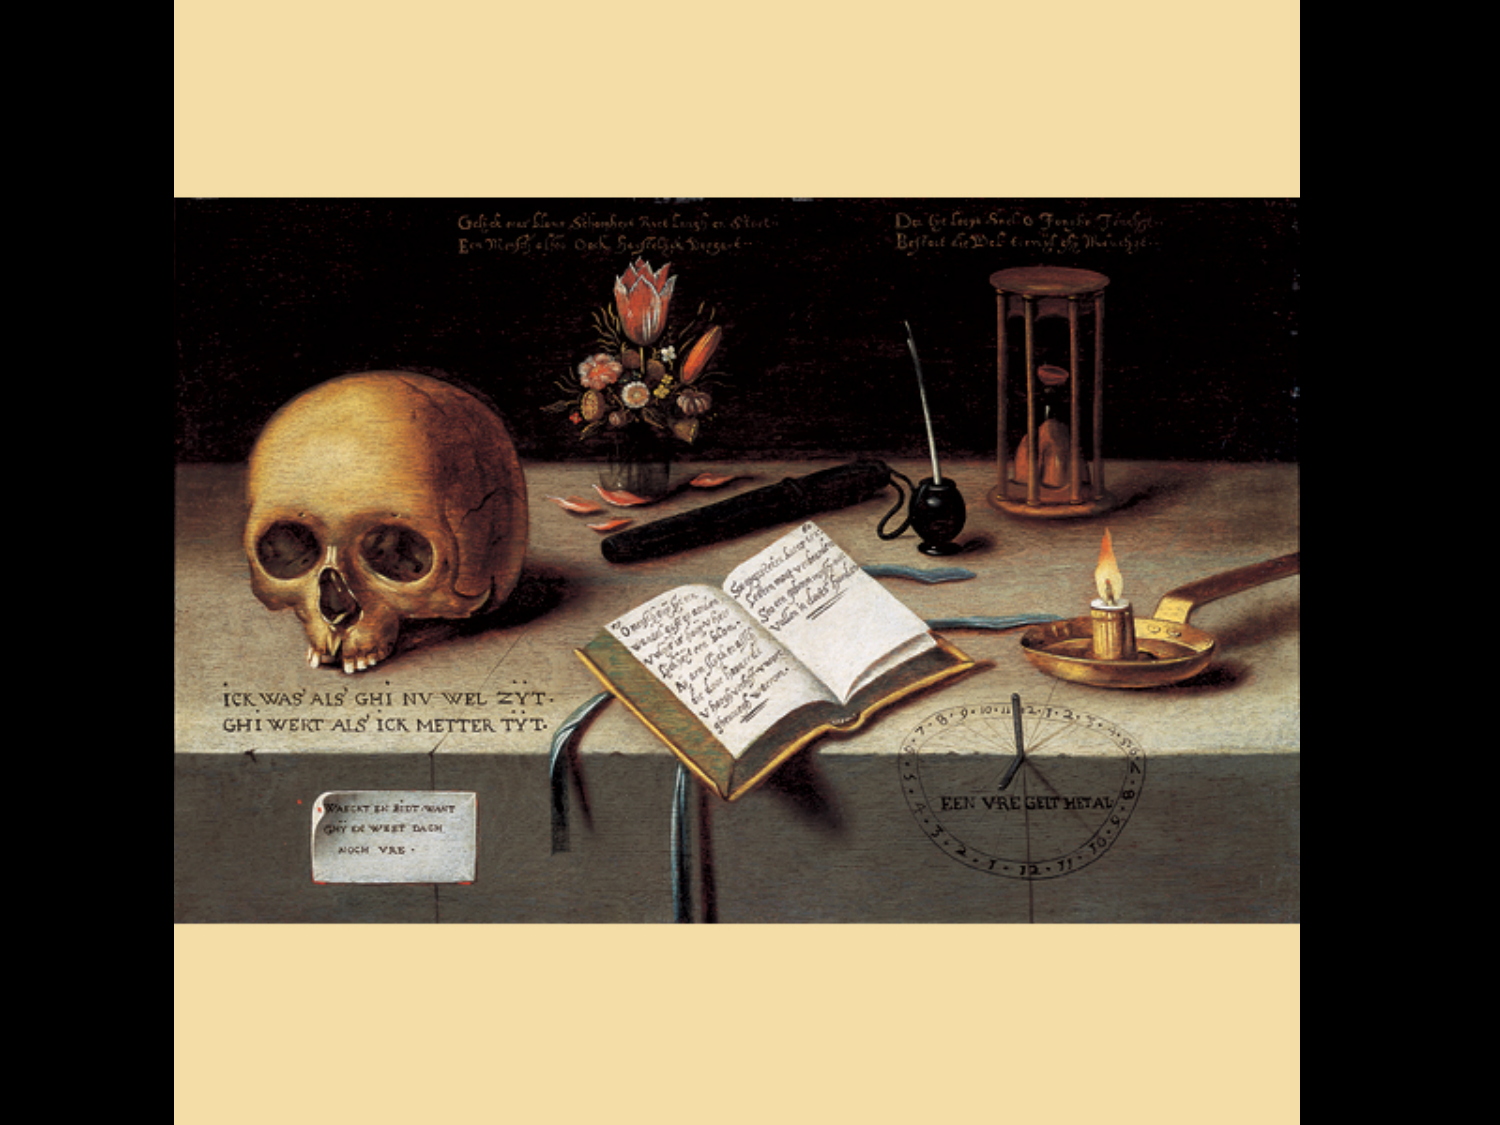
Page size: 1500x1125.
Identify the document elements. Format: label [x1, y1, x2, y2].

picture [174, 0, 1301, 1125]
